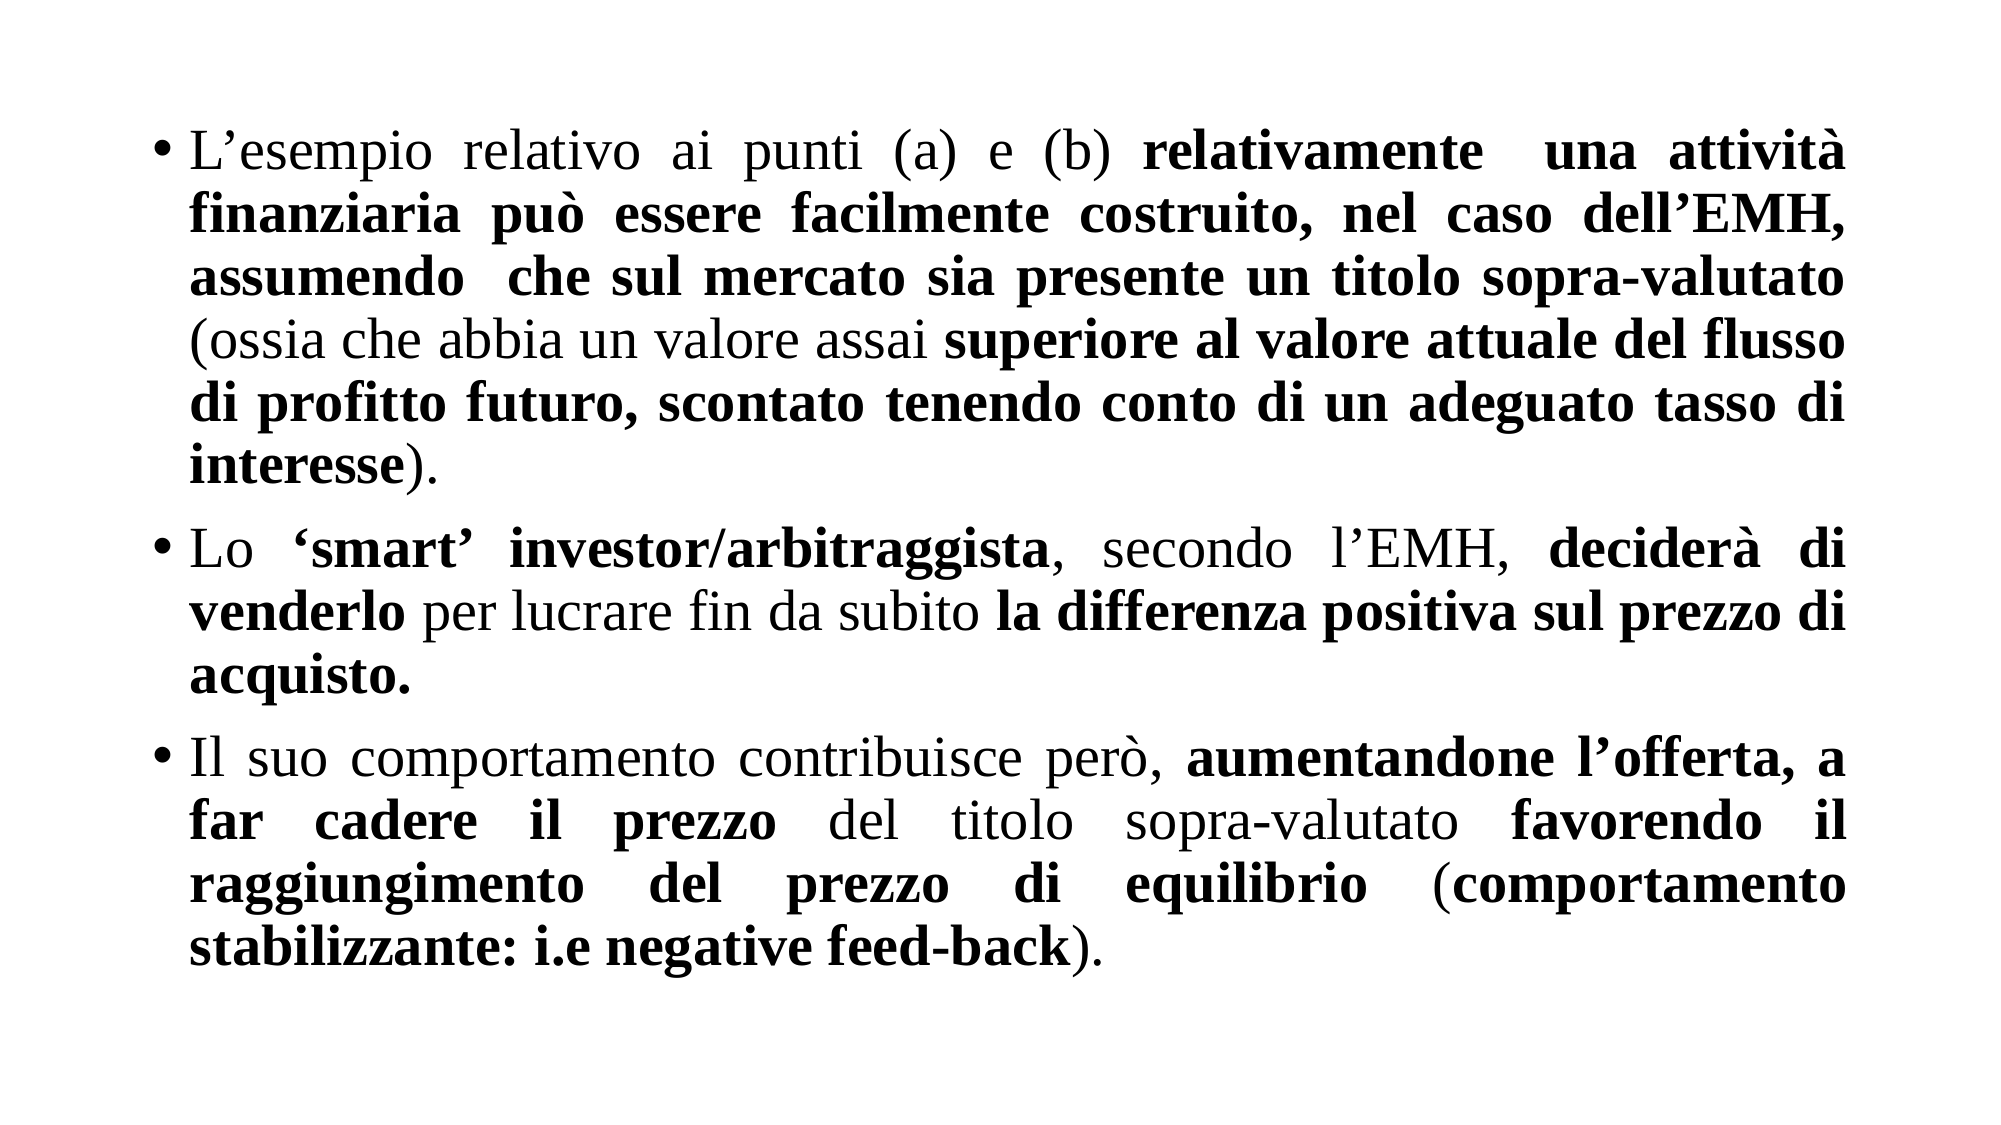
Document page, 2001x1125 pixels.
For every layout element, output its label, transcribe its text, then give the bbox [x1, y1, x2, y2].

list L’esempio relativo ai punti (a) e (b) relativamente una attività finanziaria può essere facilmente costruito, nel caso dell’EMH, assumendo che sul mercato sia presente un titolo sopra-valutato (ossia che abbia un valore assai superiore al valore attuale del flusso di profitto futuro, scontato tenendo conto di un adeguato tasso di interesse). Lo ‘smart’ investor/arbitraggista, secondo l’EMH, deciderà di venderlo per lucrare fin da subito la differenza positiva sul prezzo di acquisto. Il suo comportamento contribuisce però, aumentandone l’offerta, a far cadere il prezzo del titolo sopra-valutato favorendo il raggiungimento del prezzo di equilibrio (comportamento stabilizzante: i.e negative feed-back). [137, 21, 1863, 1069]
